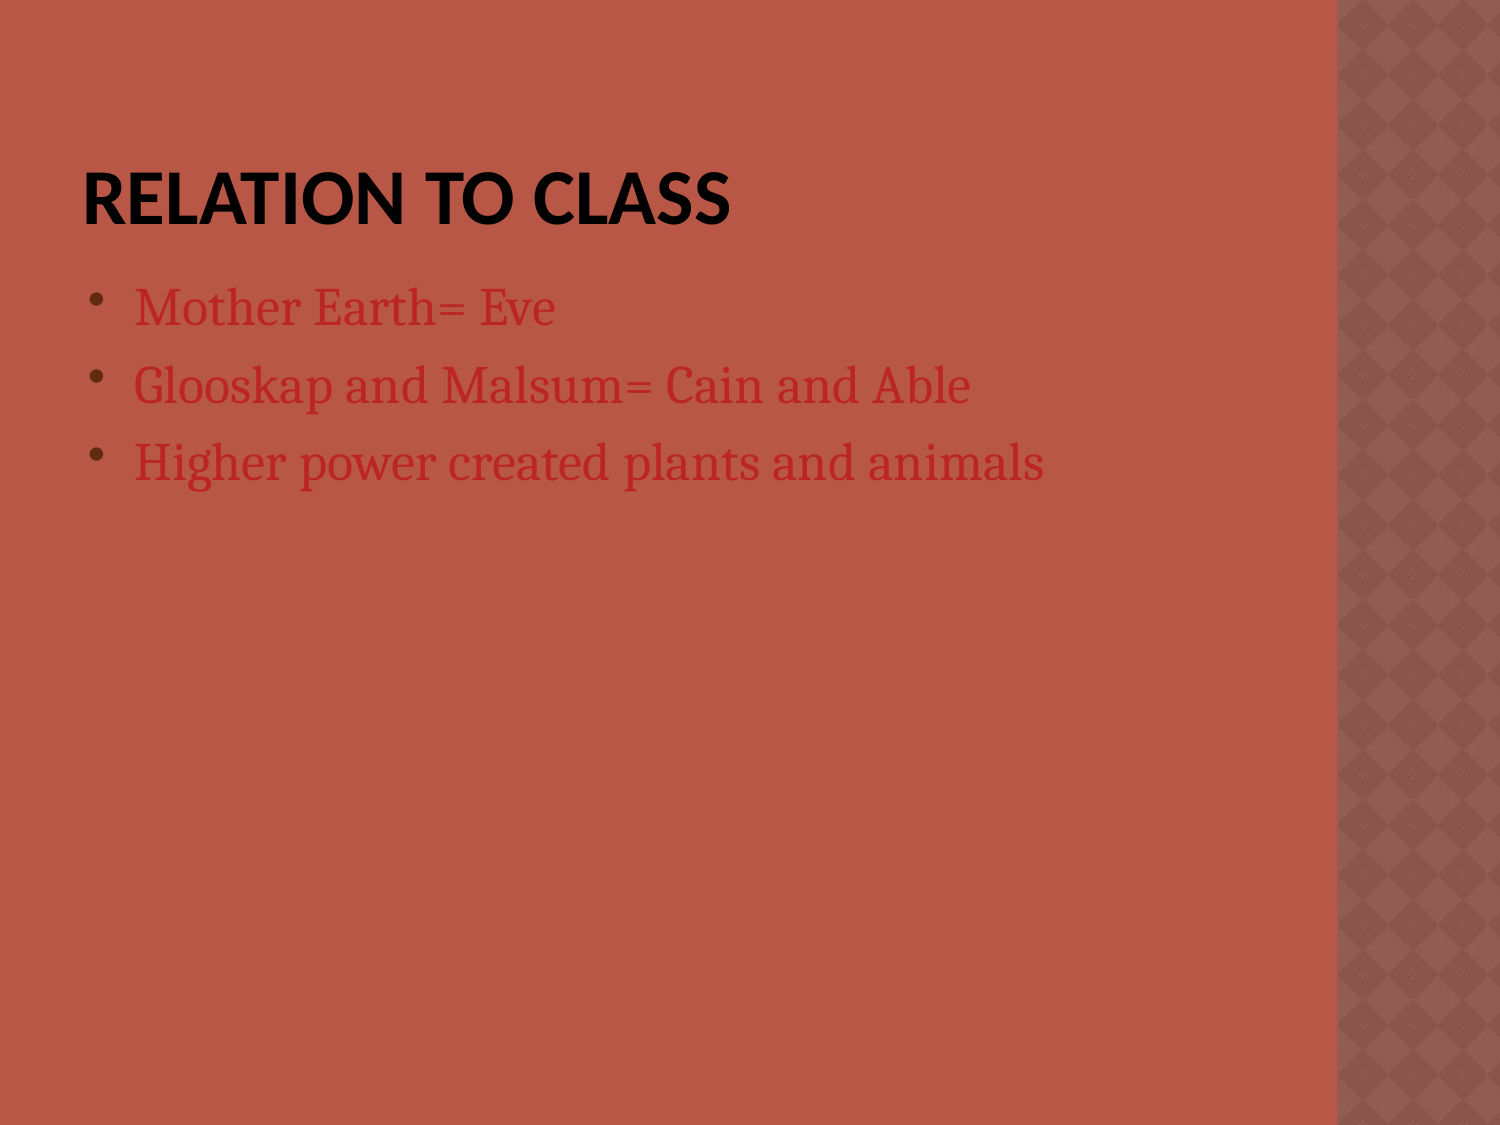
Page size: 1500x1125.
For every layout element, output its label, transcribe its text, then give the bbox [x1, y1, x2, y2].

list Mother Earth= Eve Glooskap and Malsum= Cain and Able Higher power created plants and animals [75, 264, 1263, 1059]
title Relation to Class [75, 52, 1263, 240]
